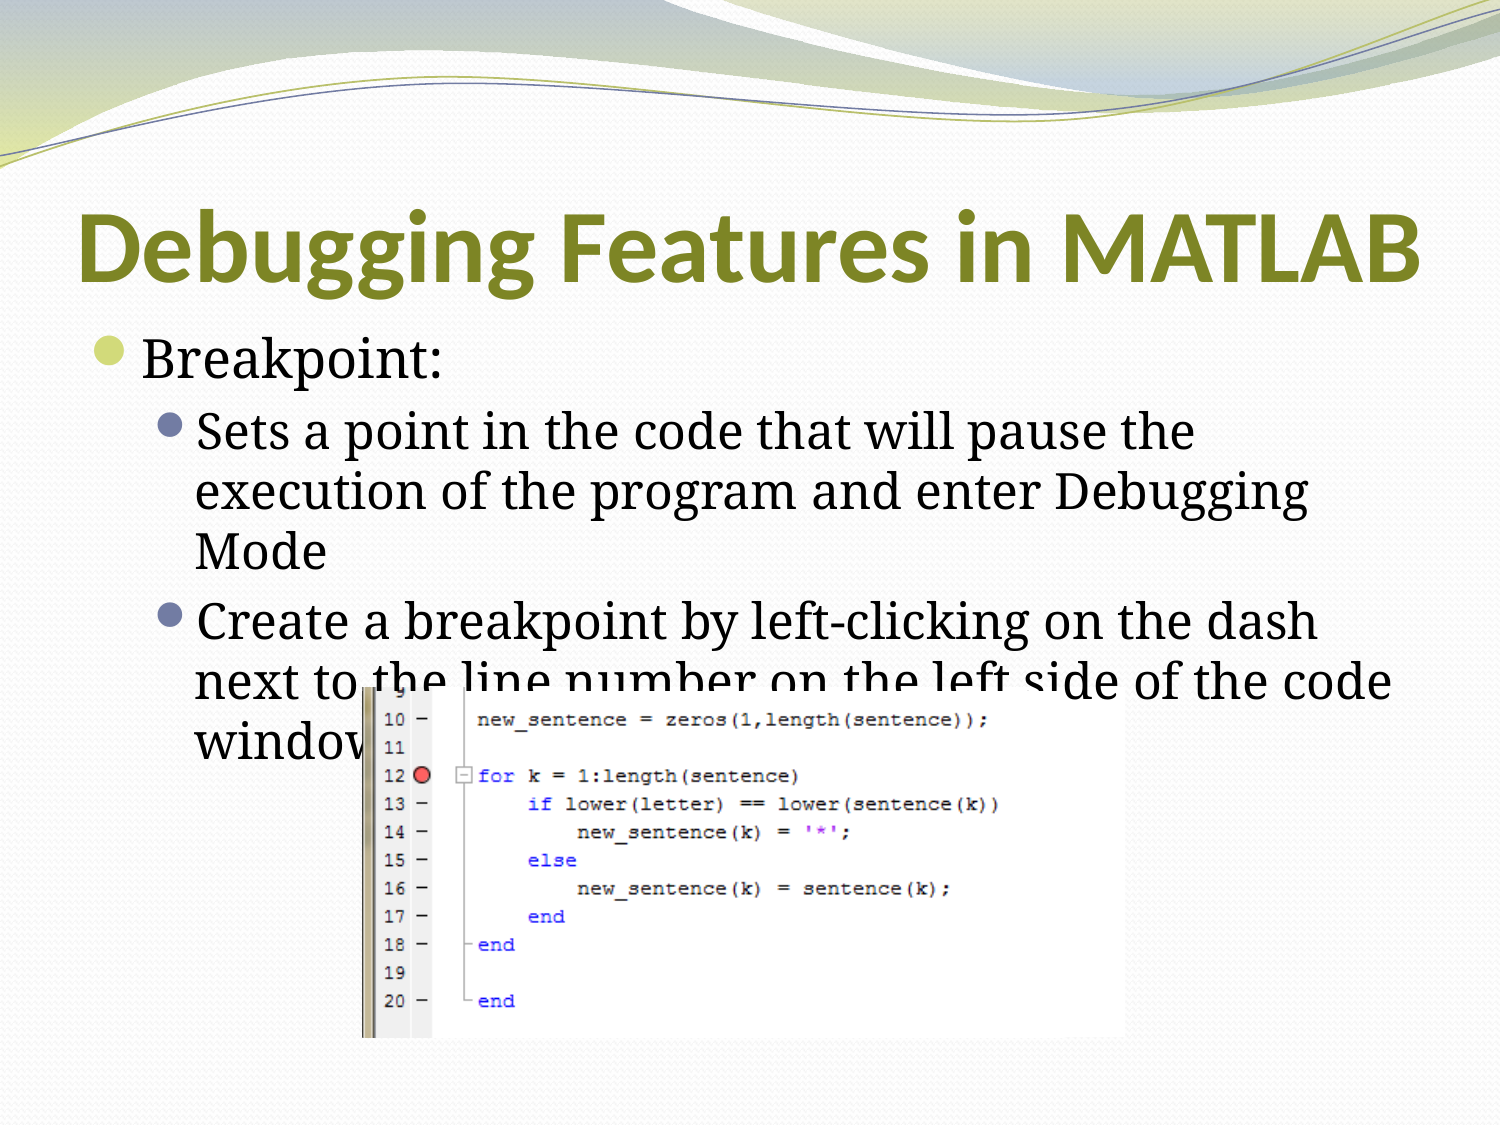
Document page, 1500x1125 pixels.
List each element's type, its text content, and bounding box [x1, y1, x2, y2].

title Debugging Features in MATLAB [75, 115, 1425, 303]
list Breakpoint: Sets a point in the code that will pause the execution of the program and enter Debugging Mode Create a breakpoint by left-clicking on the dash next to the line number on the left side of the code window [75, 317, 1425, 1038]
picture [362, 687, 1126, 1038]
